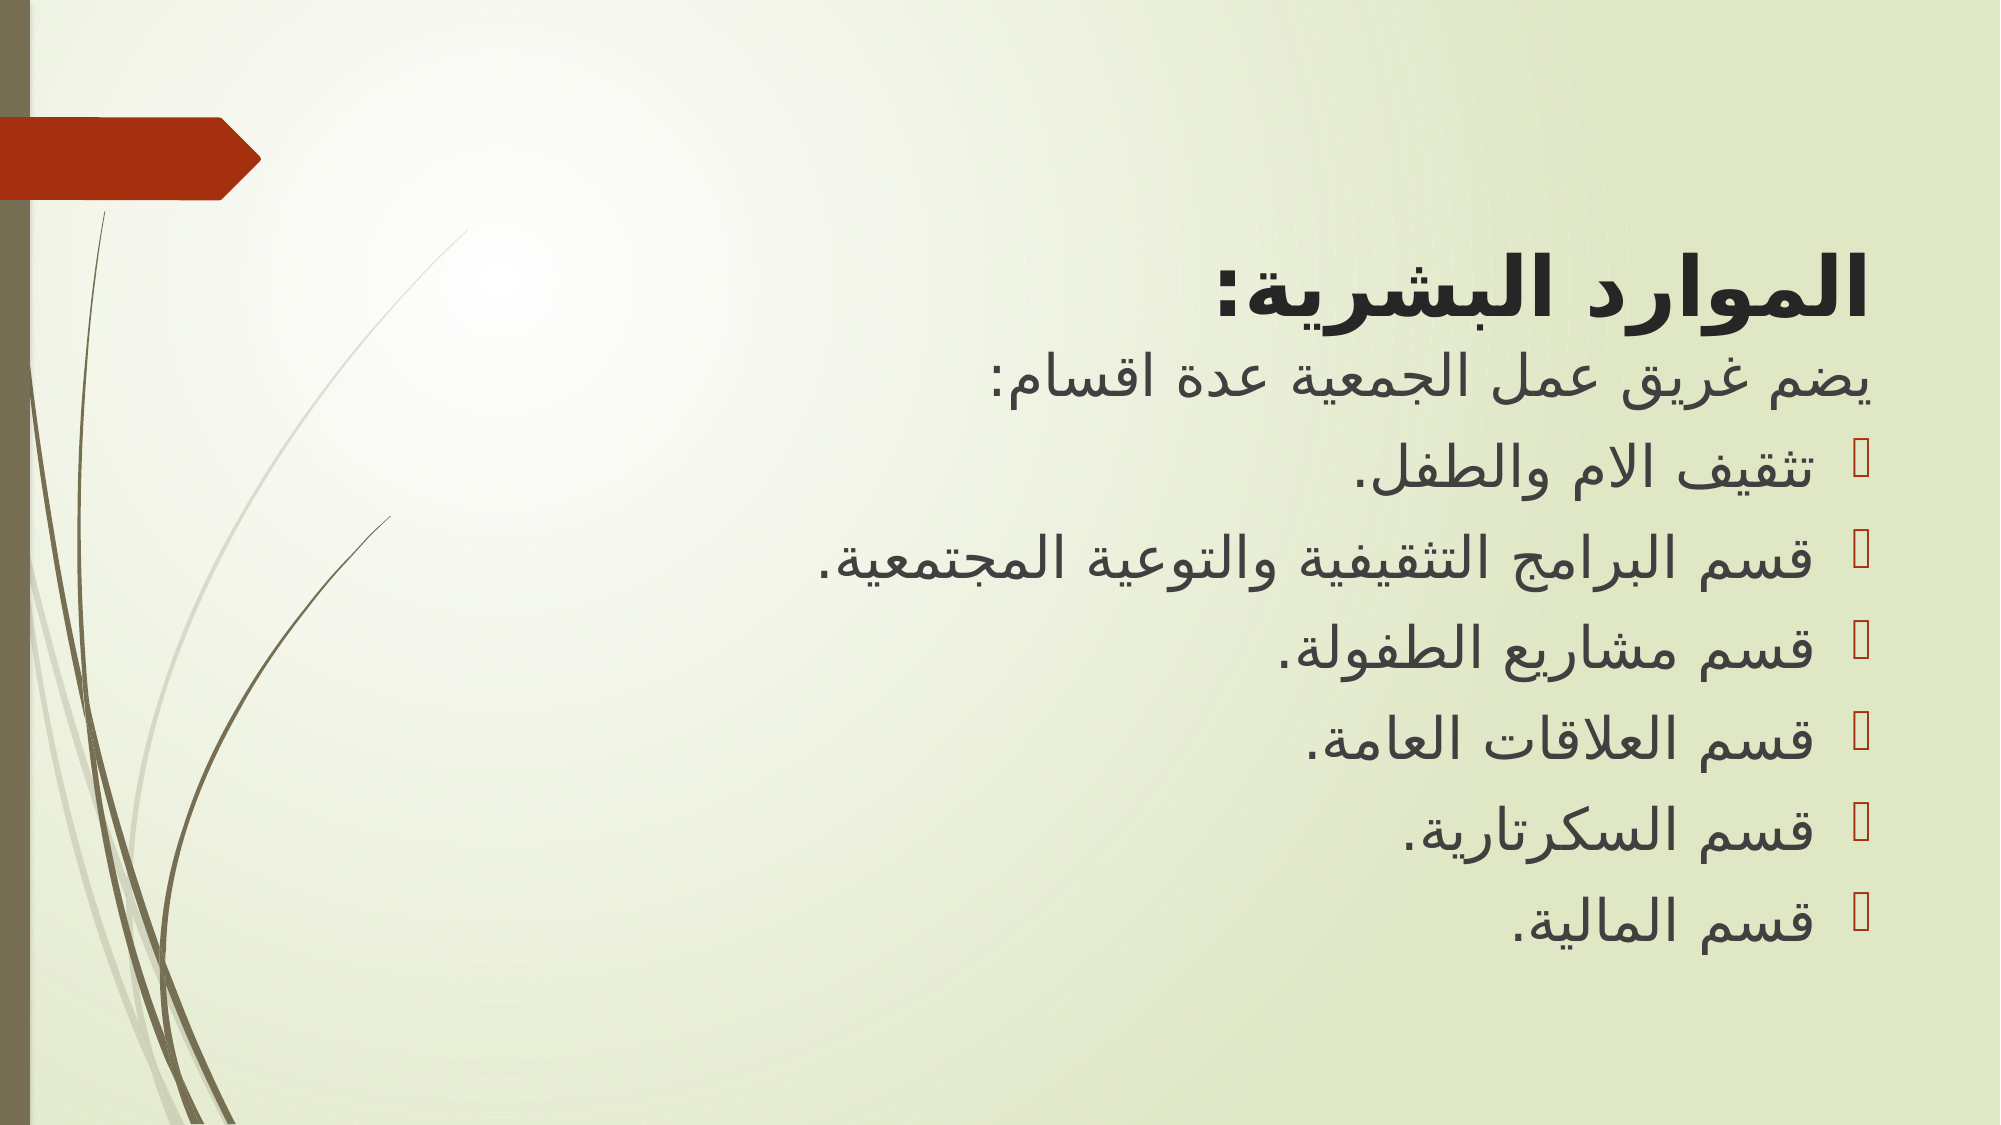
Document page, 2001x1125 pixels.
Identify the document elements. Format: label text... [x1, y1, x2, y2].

title الموارد البشرية: [425, 225, 1888, 330]
list يضم غريق عمل الجمعية عدة اقسام: تثقيف الام والطفل. قسم البرامج التثقيفية والتوعية المجتمعية. قسم مشاريع الطفولة. قسم العلاقات العامة. قسم السكرتارية. قسم المالية. [425, 330, 1888, 1085]
